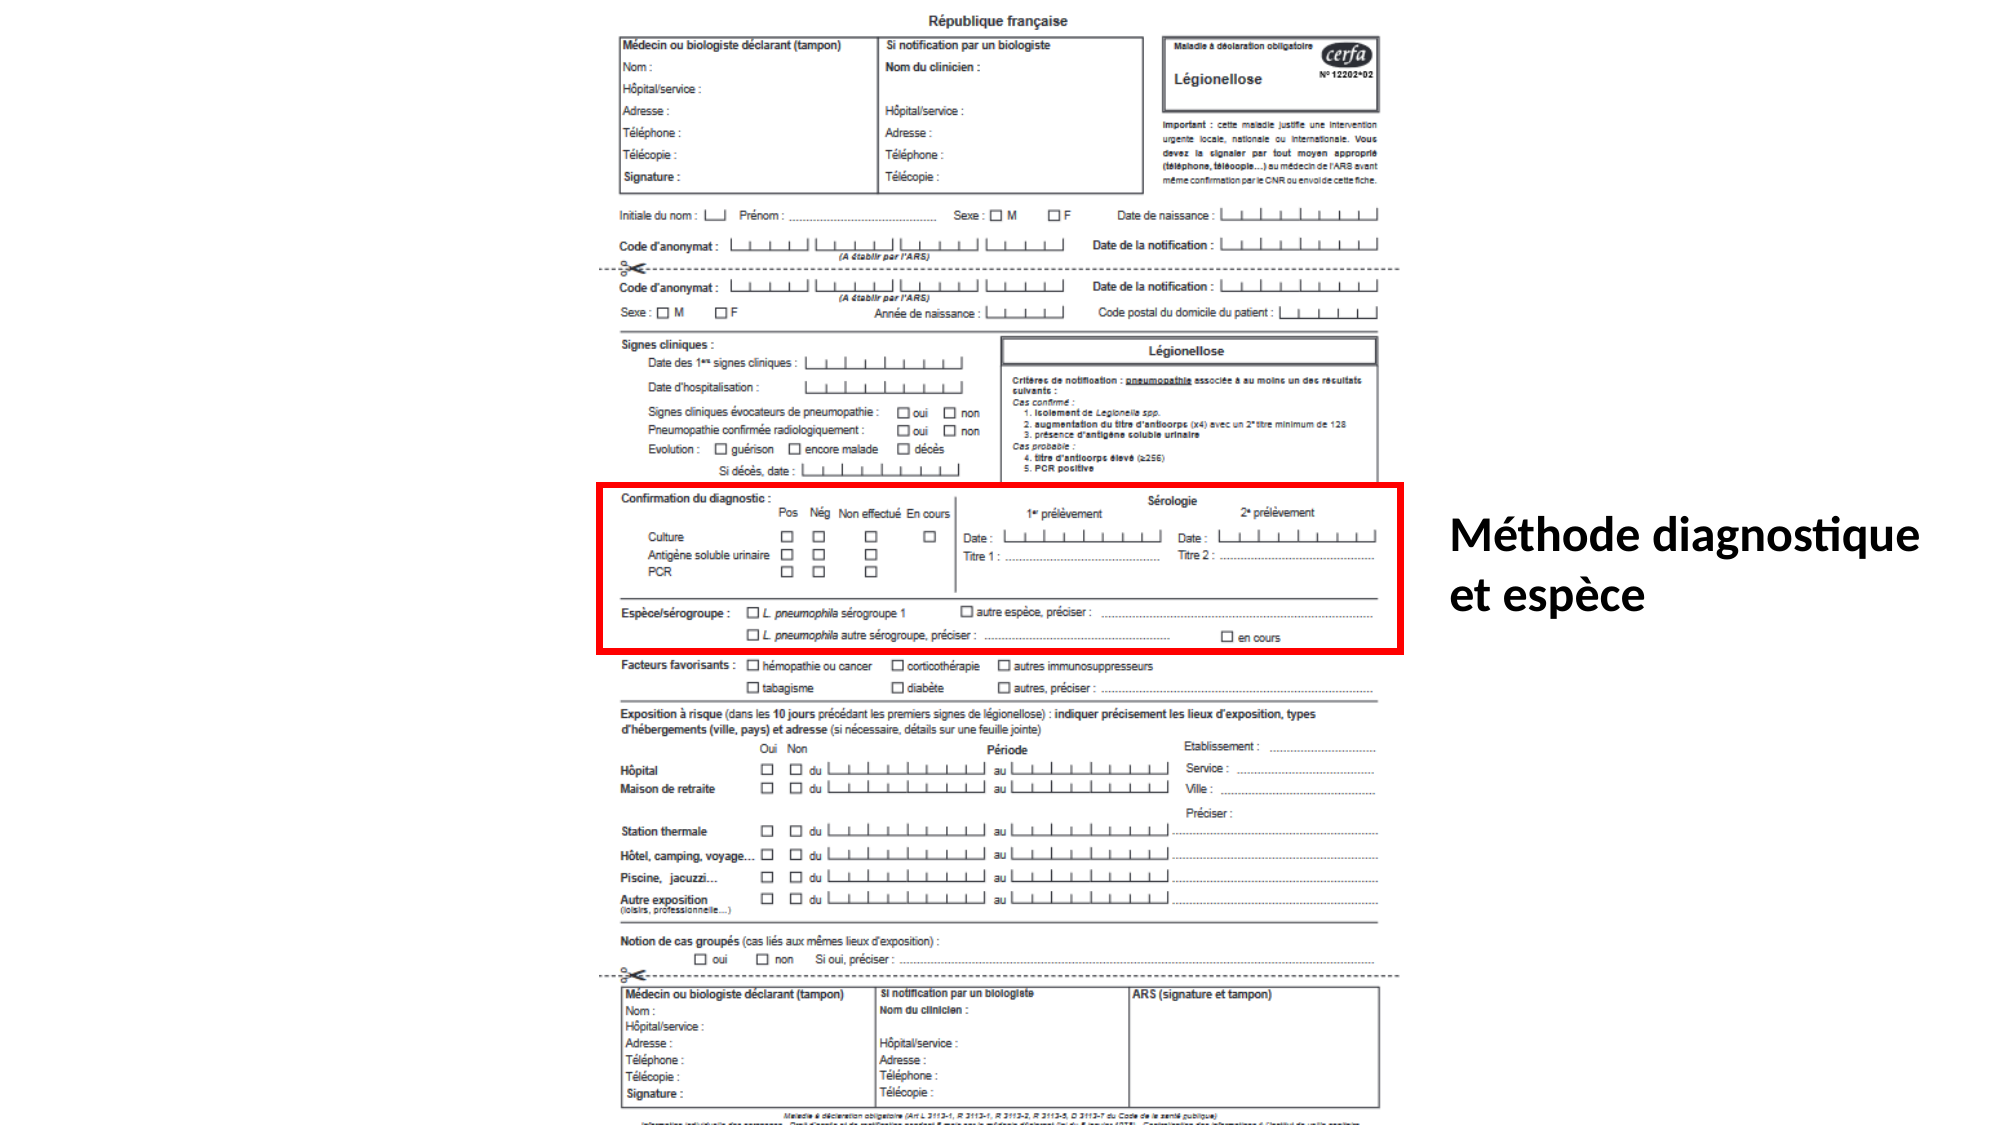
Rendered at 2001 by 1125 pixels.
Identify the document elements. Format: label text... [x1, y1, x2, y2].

text_box Méthode diagnostique et espèce [1434, 494, 1936, 629]
picture [599, 0, 1401, 1125]
